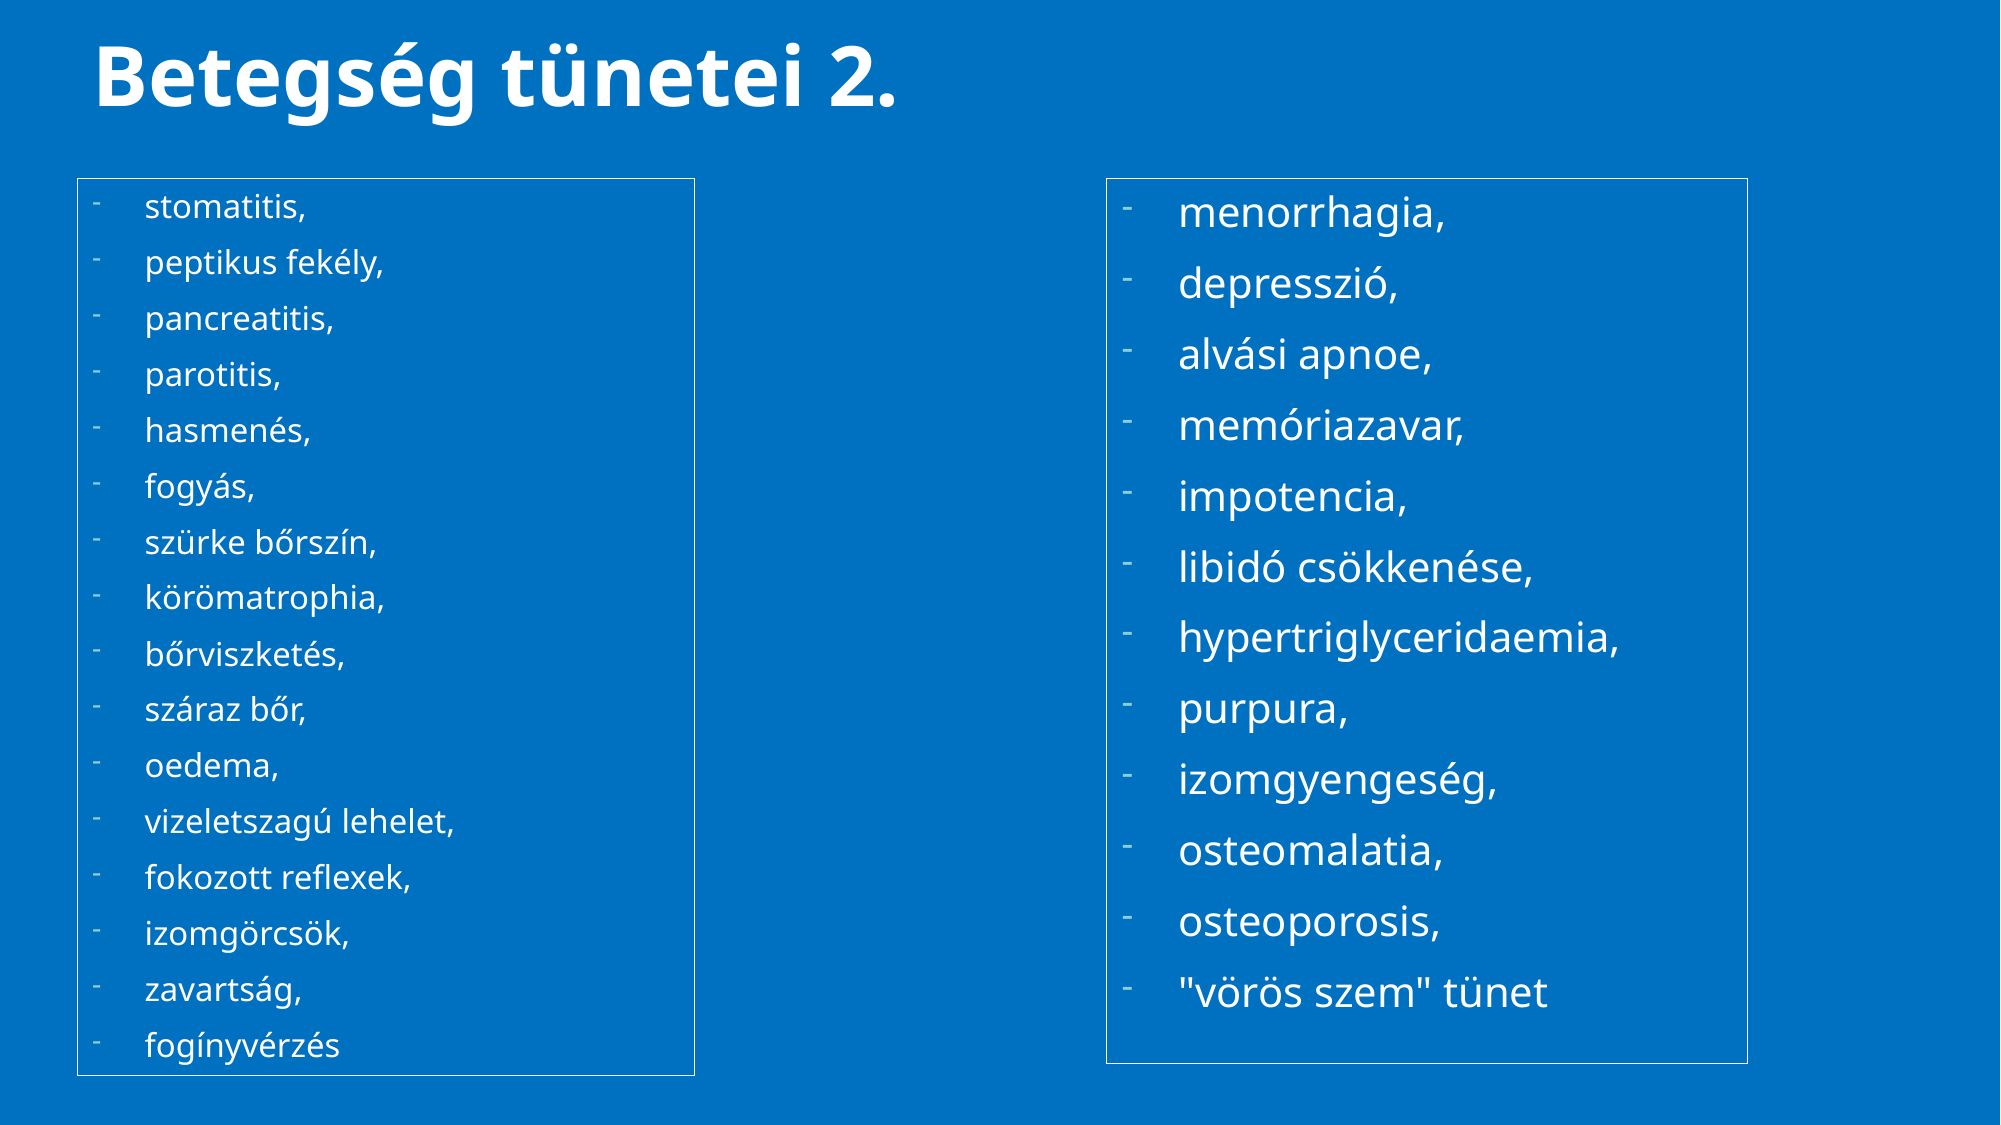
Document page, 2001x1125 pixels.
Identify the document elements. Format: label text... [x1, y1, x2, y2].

list stomatitis, peptikus fekély, pancreatitis, parotitis, hasmenés, fogyás, szürke bőrszín, körömatrophia, bőrviszketés, száraz bőr, oedema, vizeletszagú lehelet, fokozott reflexek, izomgörcsök, zavartság, fogínyvérzés [77, 178, 695, 1076]
title Betegség tünetei 2. [77, 15, 1428, 165]
text_box menorrhagia, depresszió, alvási apnoe, memóriazavar, impotencia, libidó csökkenése, hypertriglyceridaemia, purpura, izomgyengeség, osteomalatia, osteoporosis, "vörös szem" tünet [1106, 178, 1748, 1064]
